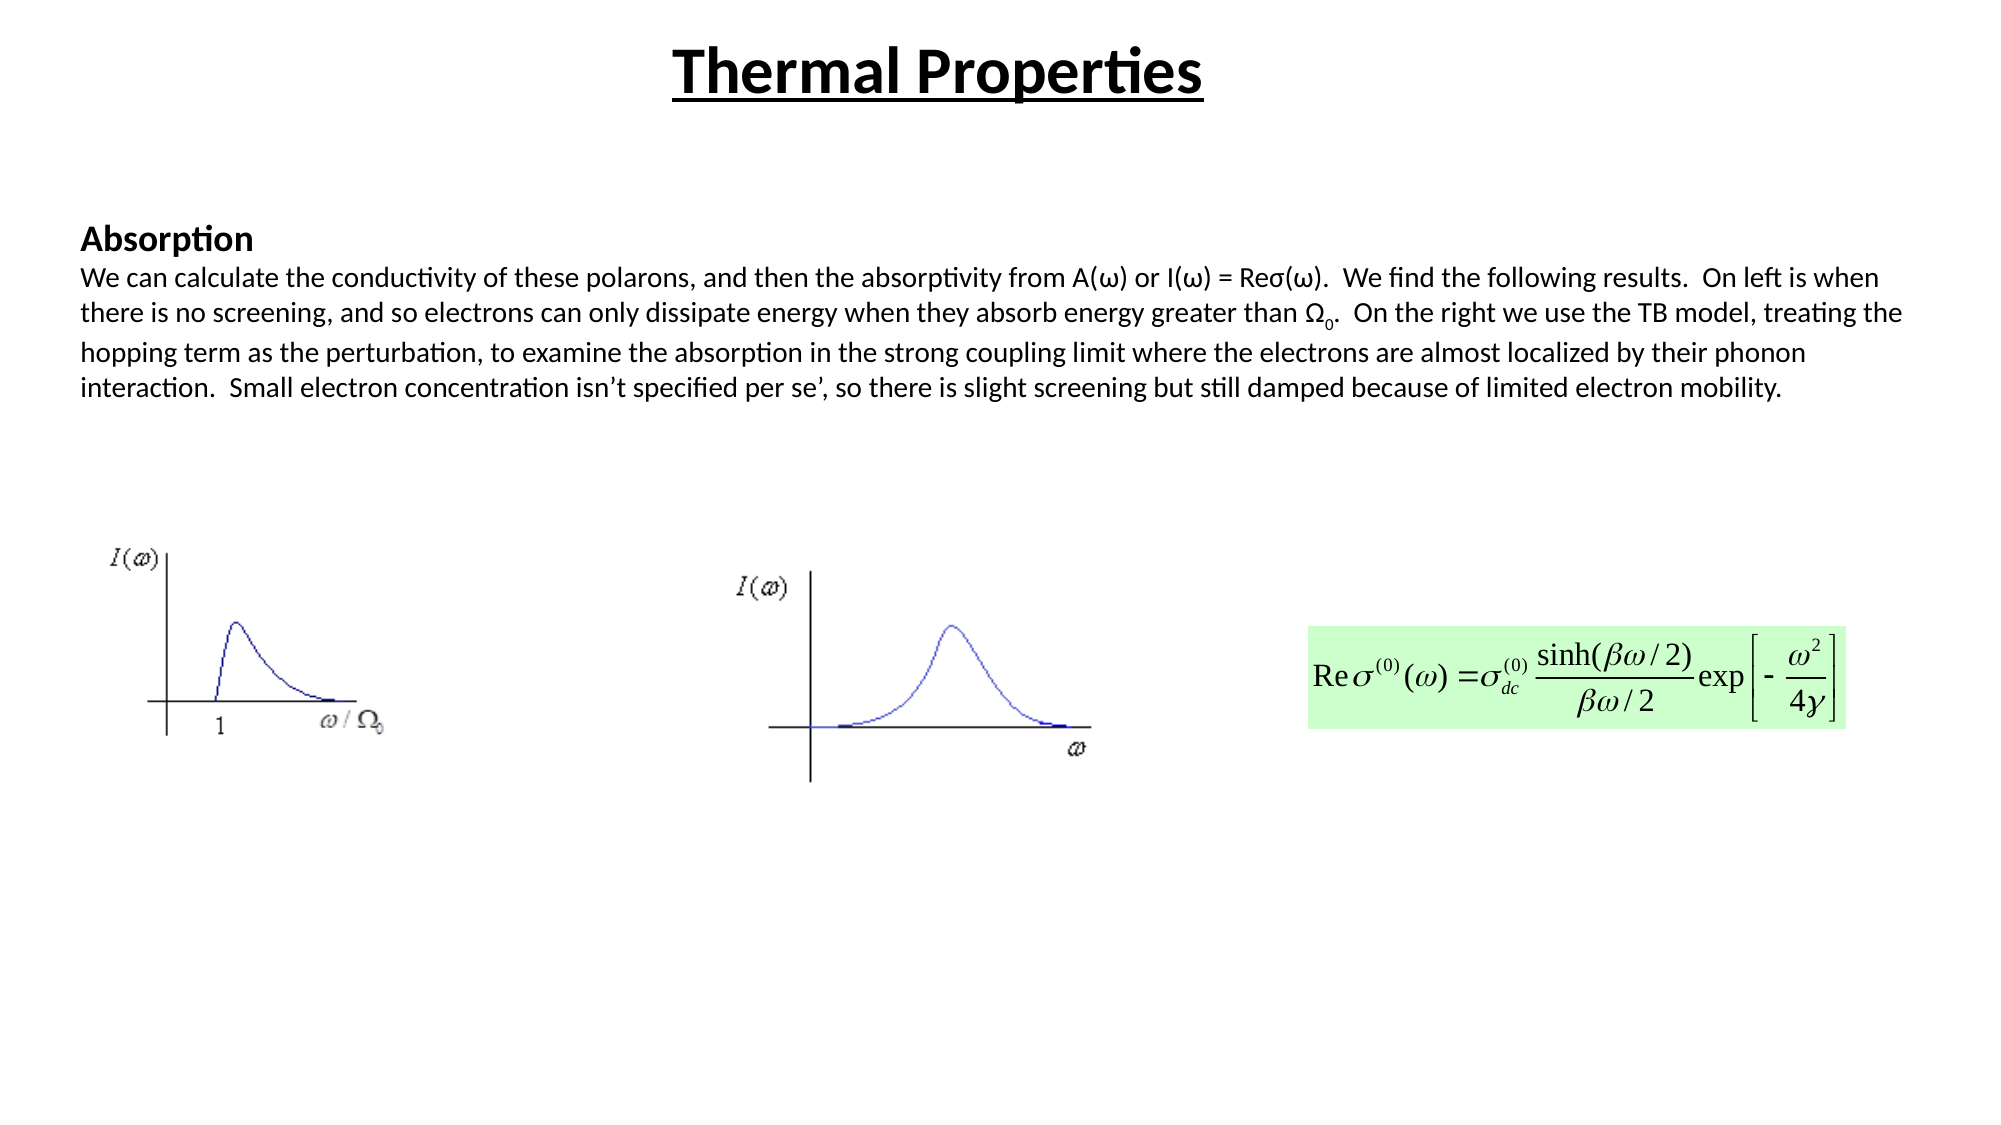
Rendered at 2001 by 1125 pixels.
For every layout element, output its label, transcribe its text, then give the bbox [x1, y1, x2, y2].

text_box Absorption We can calculate the conductivity of these polarons, and then the absorptivity from A(ω) or I(ω) = Reσ(ω). We find the following results. On left is when there is no screening, and so electrons can only dissipate energy when they absorb energy greater than Ω0. On the right we use the TB model, treating the hopping term as the perturbation, to examine the absorption in the strong coupling limit where the electrons are almost localized by their phonon interaction. Small electron concentration isn’t specified per se’, so there is slight screening but still damped because of limited electron mobility. [65, 206, 1947, 411]
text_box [65, 486, 477, 821]
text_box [1307, 626, 1847, 730]
title Thermal Properties [536, 15, 1340, 116]
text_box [687, 498, 1163, 807]
